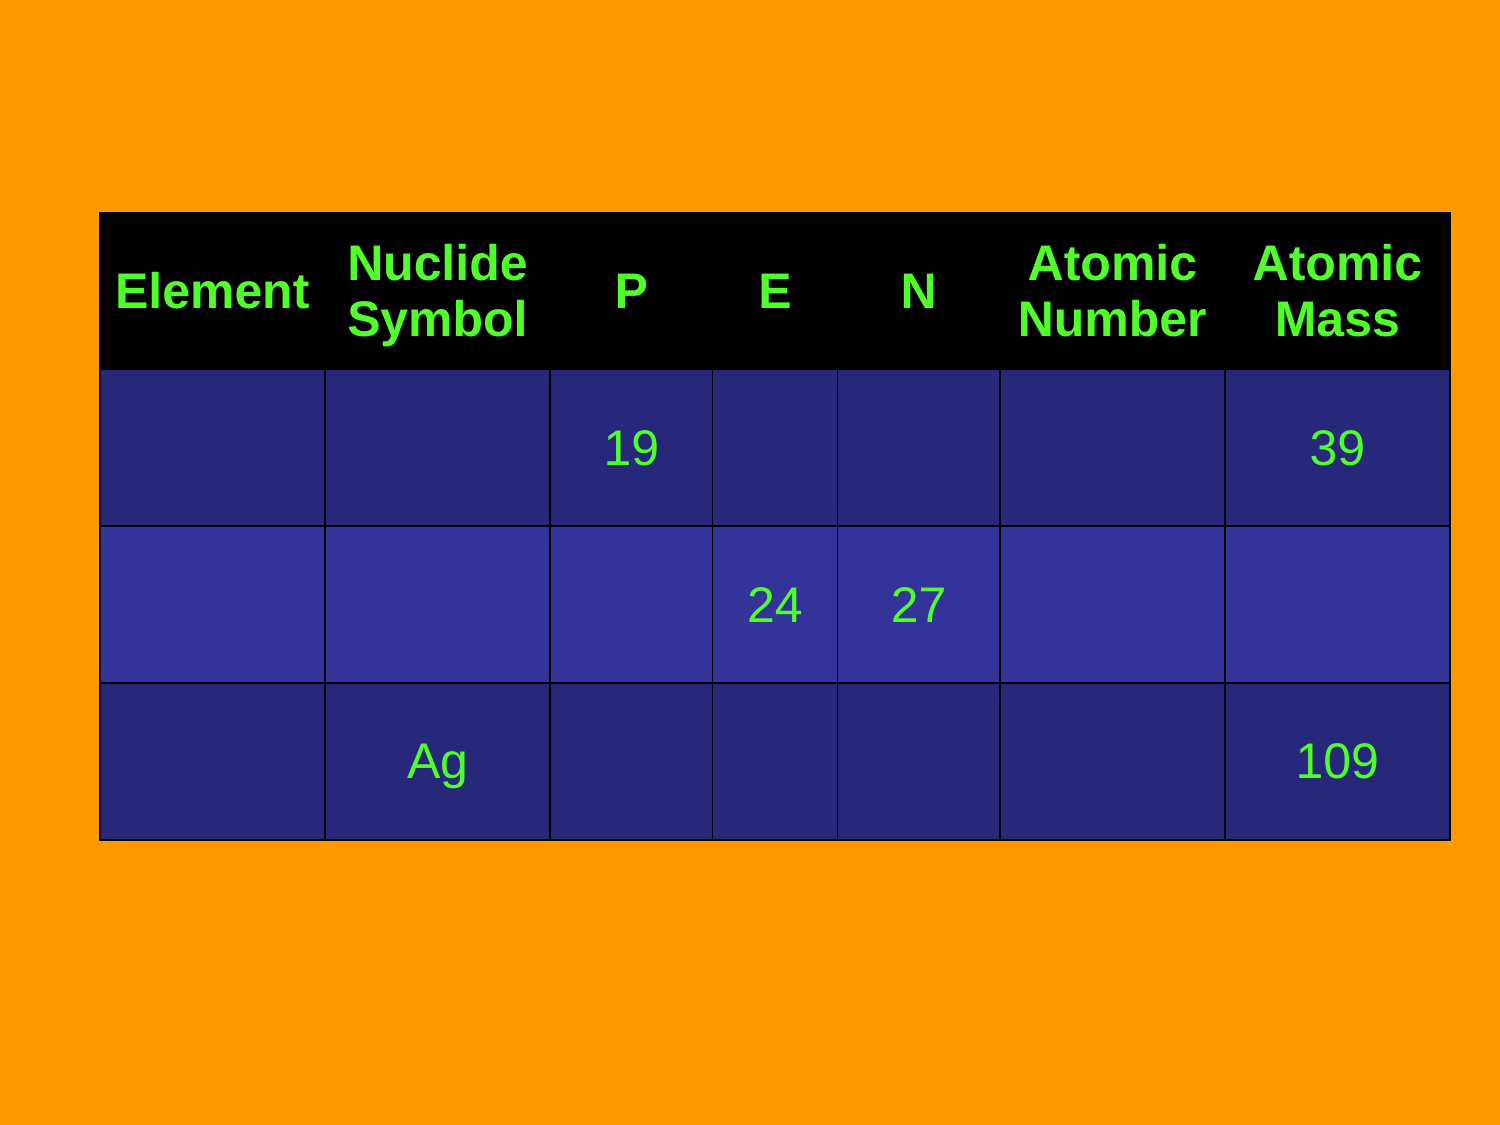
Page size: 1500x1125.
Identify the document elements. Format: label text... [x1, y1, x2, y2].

table_cell [551, 527, 712, 682]
table_header Nuclide Symbol [326, 213, 549, 369]
table_cell 109 [1226, 684, 1449, 839]
table_cell [1001, 684, 1224, 839]
table_cell Ag [326, 684, 549, 839]
table_header E [713, 213, 837, 369]
table_cell [551, 684, 712, 839]
table_cell 24 [713, 527, 837, 682]
table_header Element [101, 213, 324, 369]
table_cell [326, 527, 549, 682]
table_cell [713, 684, 837, 839]
table_cell 39 [1226, 370, 1449, 525]
table_cell [838, 370, 999, 525]
table_cell [101, 370, 324, 525]
table_cell [326, 370, 549, 525]
table_cell [101, 527, 324, 682]
table_cell [1001, 527, 1224, 682]
table_header Atomic Number [1001, 213, 1224, 369]
table_header Atomic Mass [1226, 213, 1449, 369]
table_cell [1001, 370, 1224, 525]
table_header P [551, 213, 712, 369]
table_header N [838, 213, 999, 369]
table_cell [101, 684, 324, 839]
table_cell 19 [551, 370, 712, 525]
table_cell [838, 684, 999, 839]
table_cell 27 [838, 527, 999, 682]
table_cell [713, 370, 837, 525]
table_cell [1226, 527, 1449, 682]
